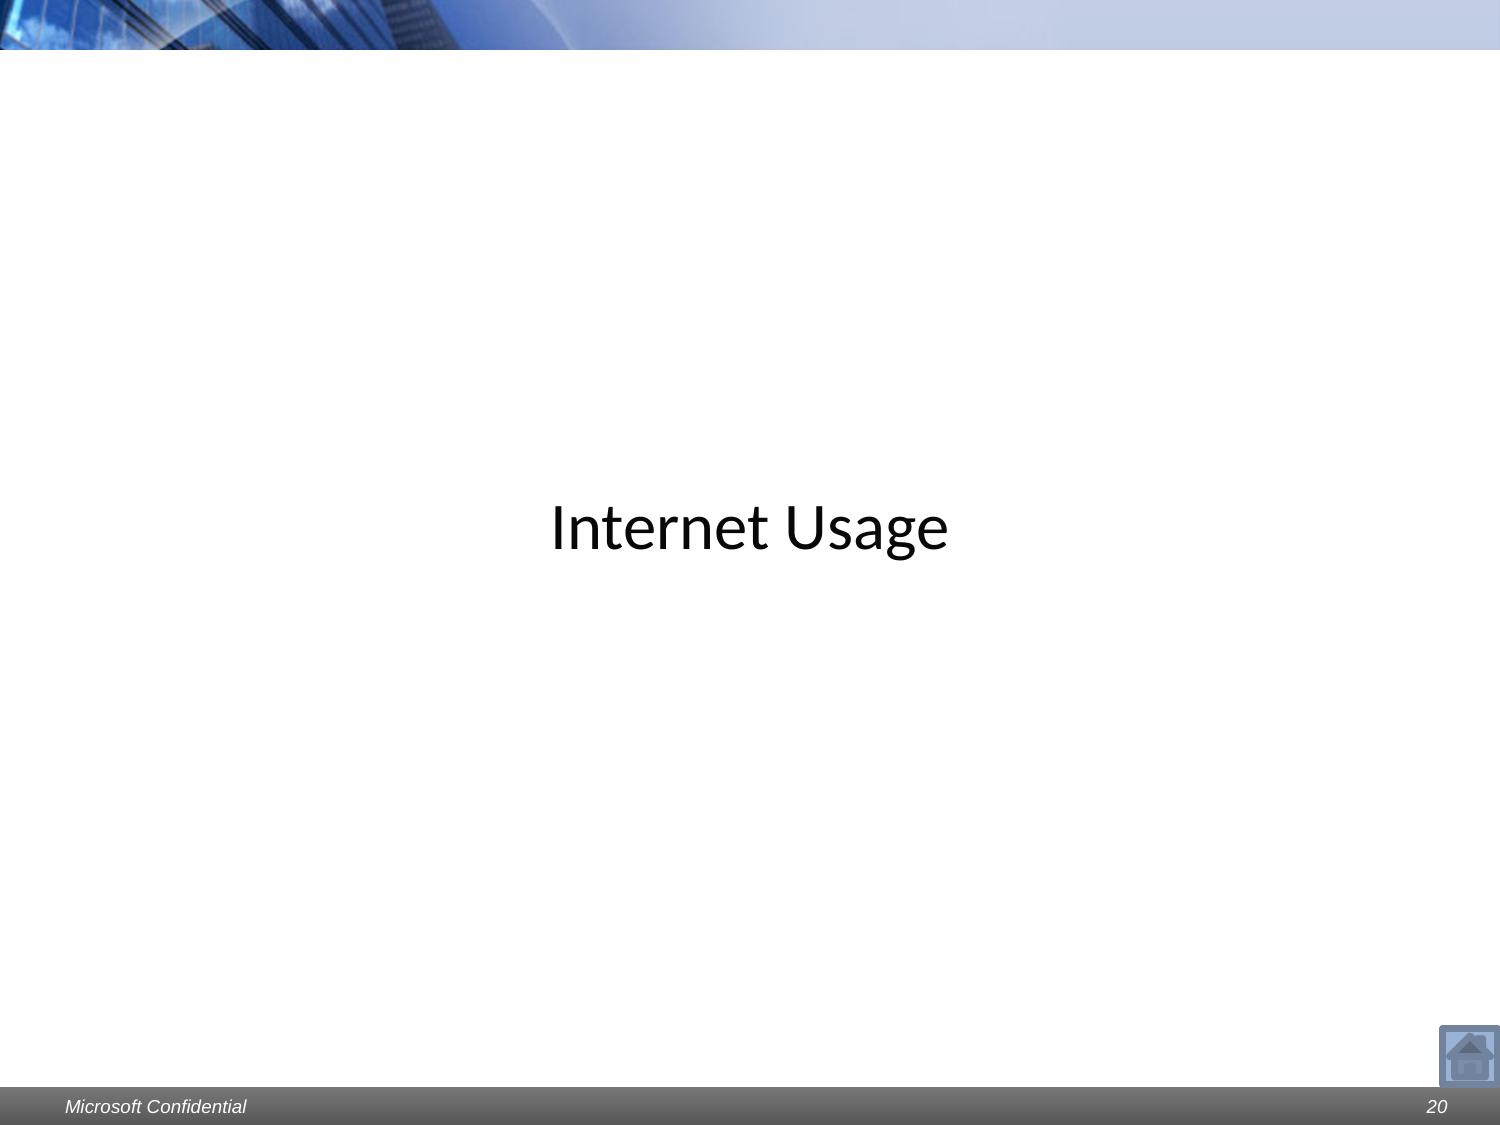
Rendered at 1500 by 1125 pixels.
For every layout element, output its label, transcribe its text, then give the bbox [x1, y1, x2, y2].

text_box [1439, 1025, 1500, 1088]
picture [0, 0, 1500, 51]
title Internet Usage [24, 491, 1475, 555]
